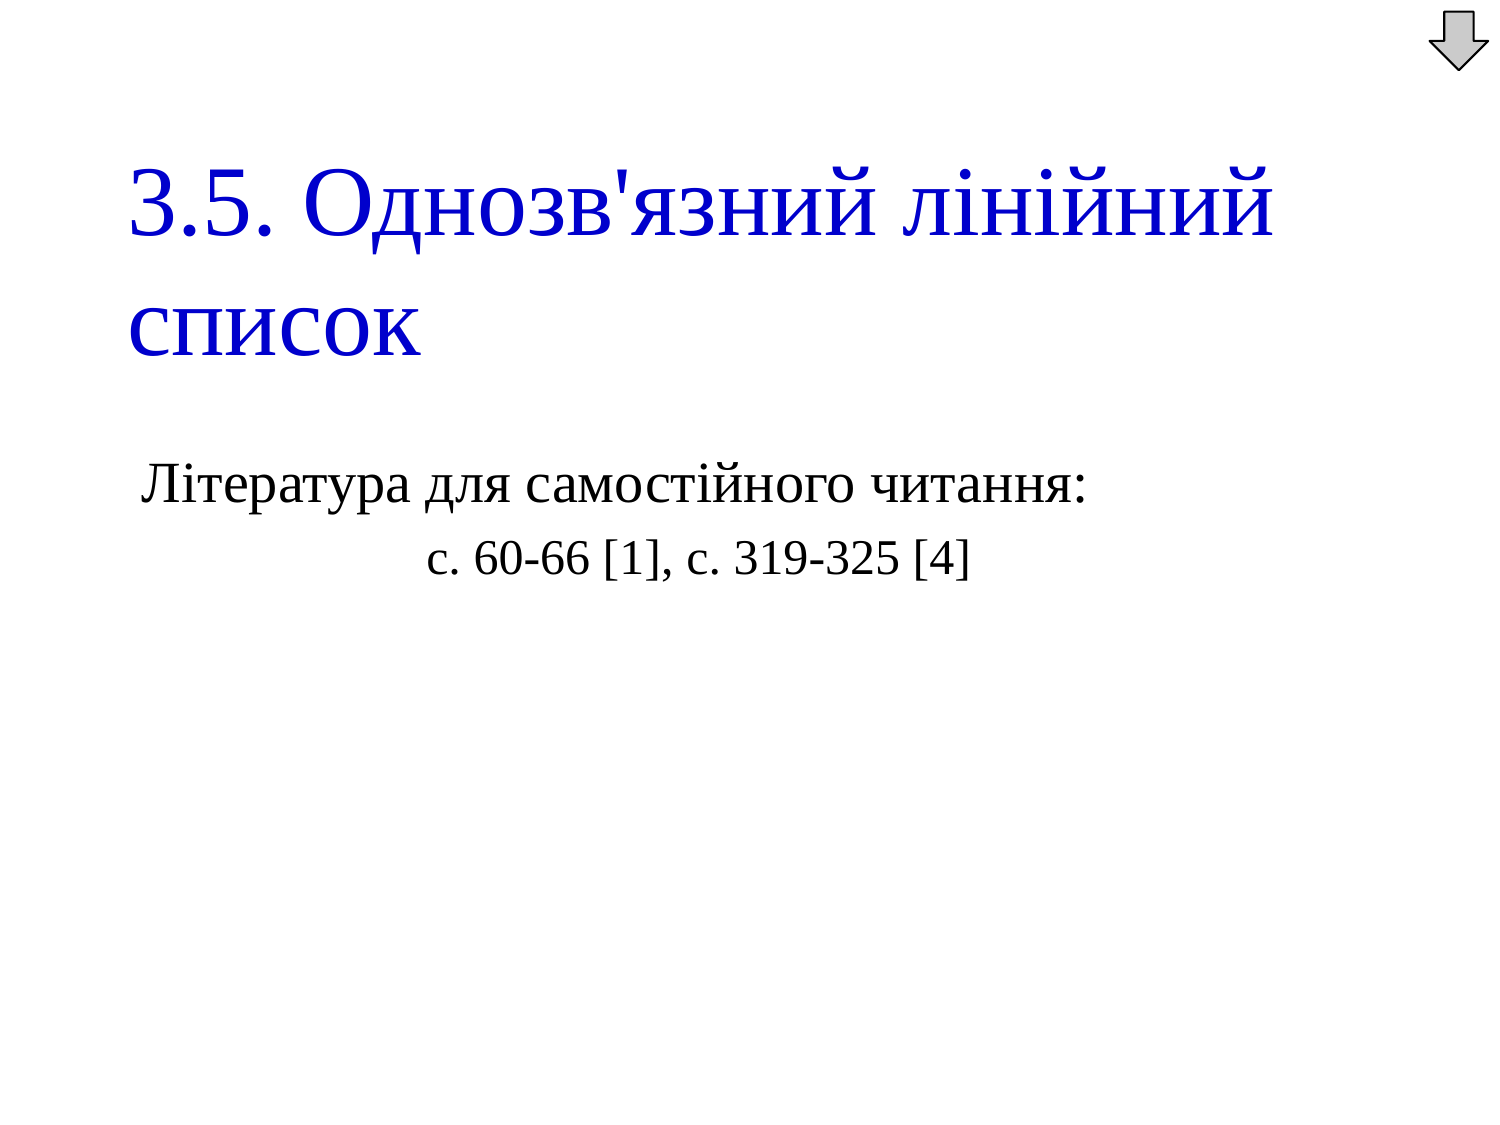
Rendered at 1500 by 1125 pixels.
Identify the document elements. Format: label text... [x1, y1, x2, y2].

text_box [1429, 11, 1489, 71]
list Література для самостійного читання: с. 60-66 [1], с. 319-325 [4] [111, 444, 1387, 622]
title 3.5. Однозв'язний лінійний список [111, 136, 1438, 374]
